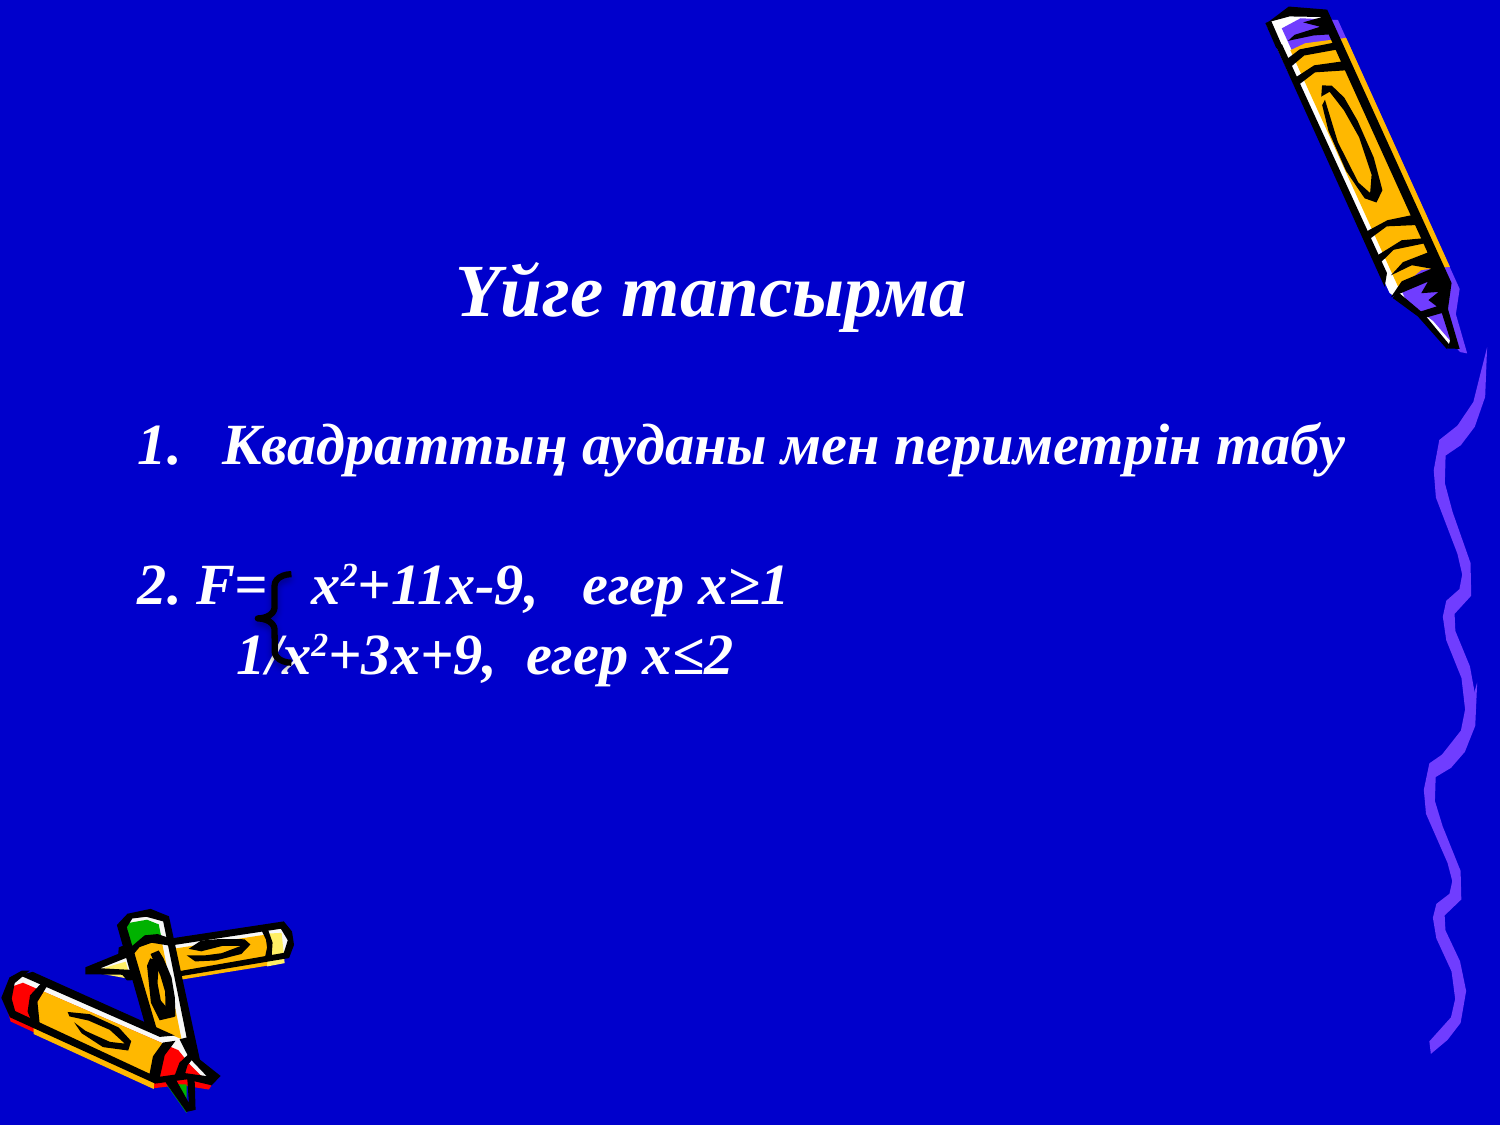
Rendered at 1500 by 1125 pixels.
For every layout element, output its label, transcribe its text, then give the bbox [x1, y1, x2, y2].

text_box Квадраттың ауданы мен периметрін табу 2. F= x2+11x-9, егер х≥1 1/x2+3x+9, егер х≤2 [123, 398, 1360, 764]
text_box Үйге тапсырма [440, 234, 983, 340]
text_box [254, 571, 292, 666]
